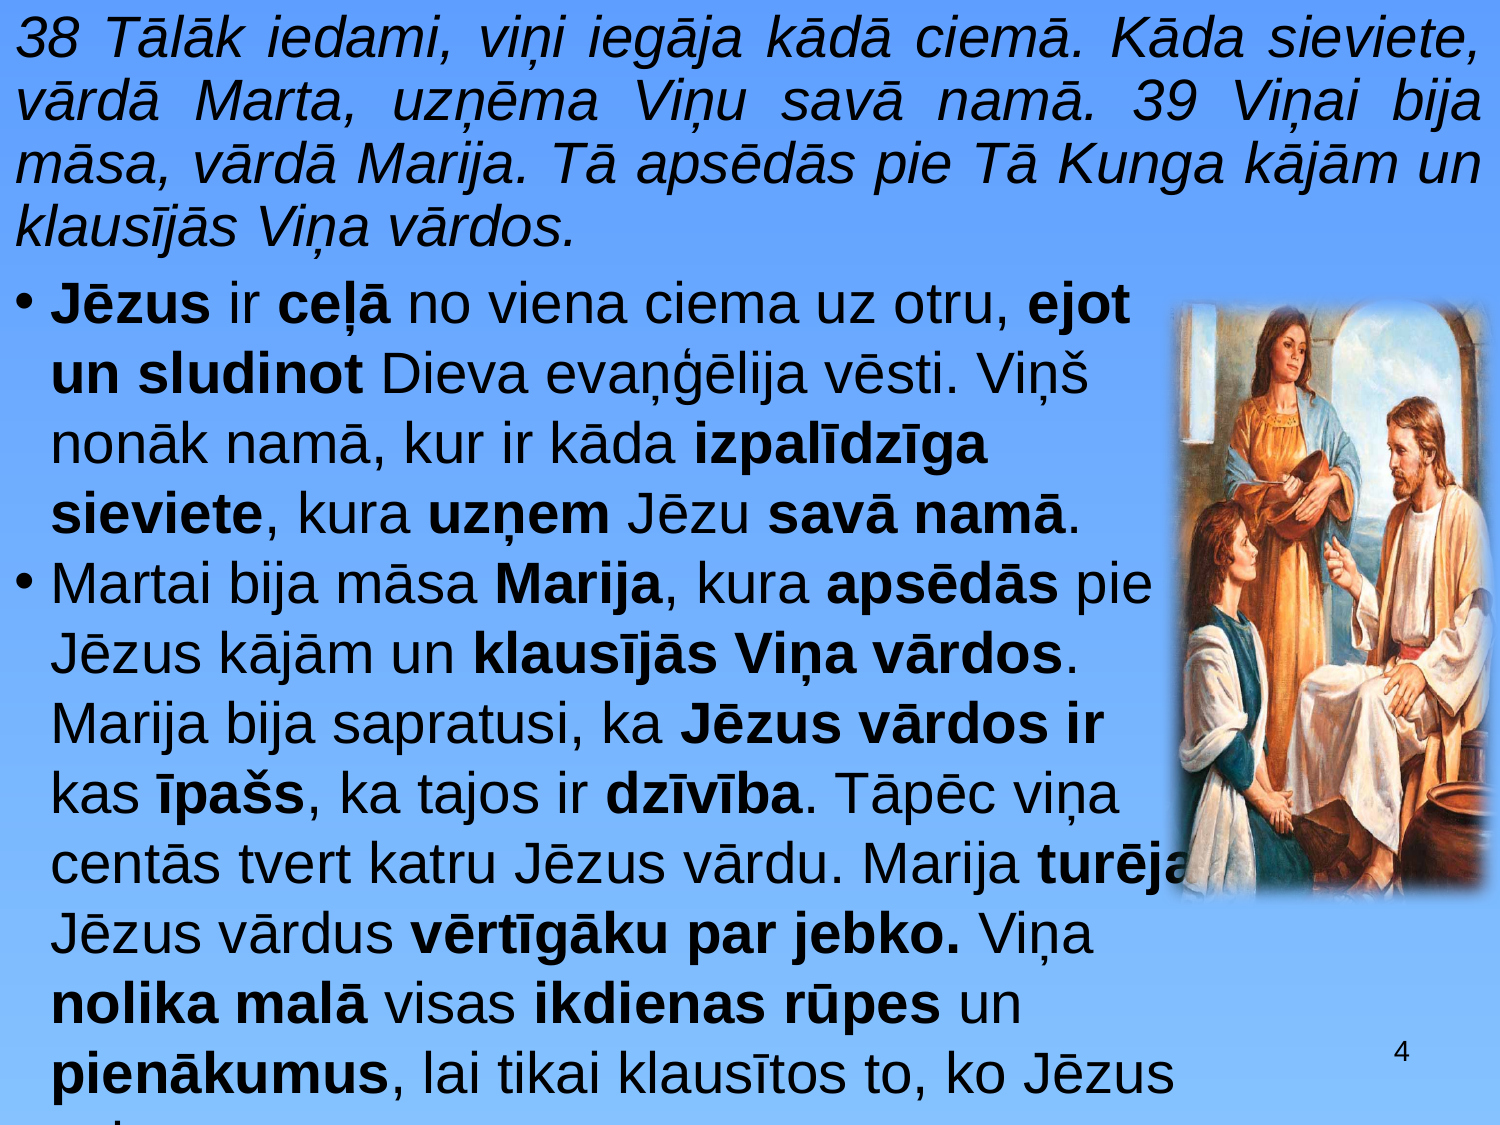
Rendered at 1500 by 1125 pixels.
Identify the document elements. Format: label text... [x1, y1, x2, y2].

picture [1159, 292, 1500, 908]
text_box Jēzus ir ceļā no viena ciema uz otru, ejot un sludinot Dieva evaņģēlija vēsti. Viņš nonāk namā, kur ir kāda izpalīdzīga sieviete, kura uzņem Jēzu savā namā. Martai bija māsa Marija, kura apsēdās pie Jēzus kājām un klausījās Viņa vārdos. Marija bija sapratusi, ka Jēzus vārdos ir kas īpašs, ka tajos ir dzīvība. Tāpēc viņa centās tvert katru Jēzus vārdu. Marija turēja Jēzus vārdus vērtīgāku par jebko. Viņa nolika malā visas ikdienas rūpes un pienākumus, lai tikai klausītos to, ko Jēzus saka. [0, 257, 1219, 1125]
slide_number 4 [1074, 1024, 1426, 1103]
list 38 Tālāk iedami, viņi iegāja kādā ciemā. Kāda sieviete, vārdā Marta, uzņēma Viņu savā namā. 39 Viņai bija māsa, vārdā Marija. Tā apsēdās pie Tā Kunga kājām un klausījās Viņa vārdos. [0, 0, 1500, 178]
